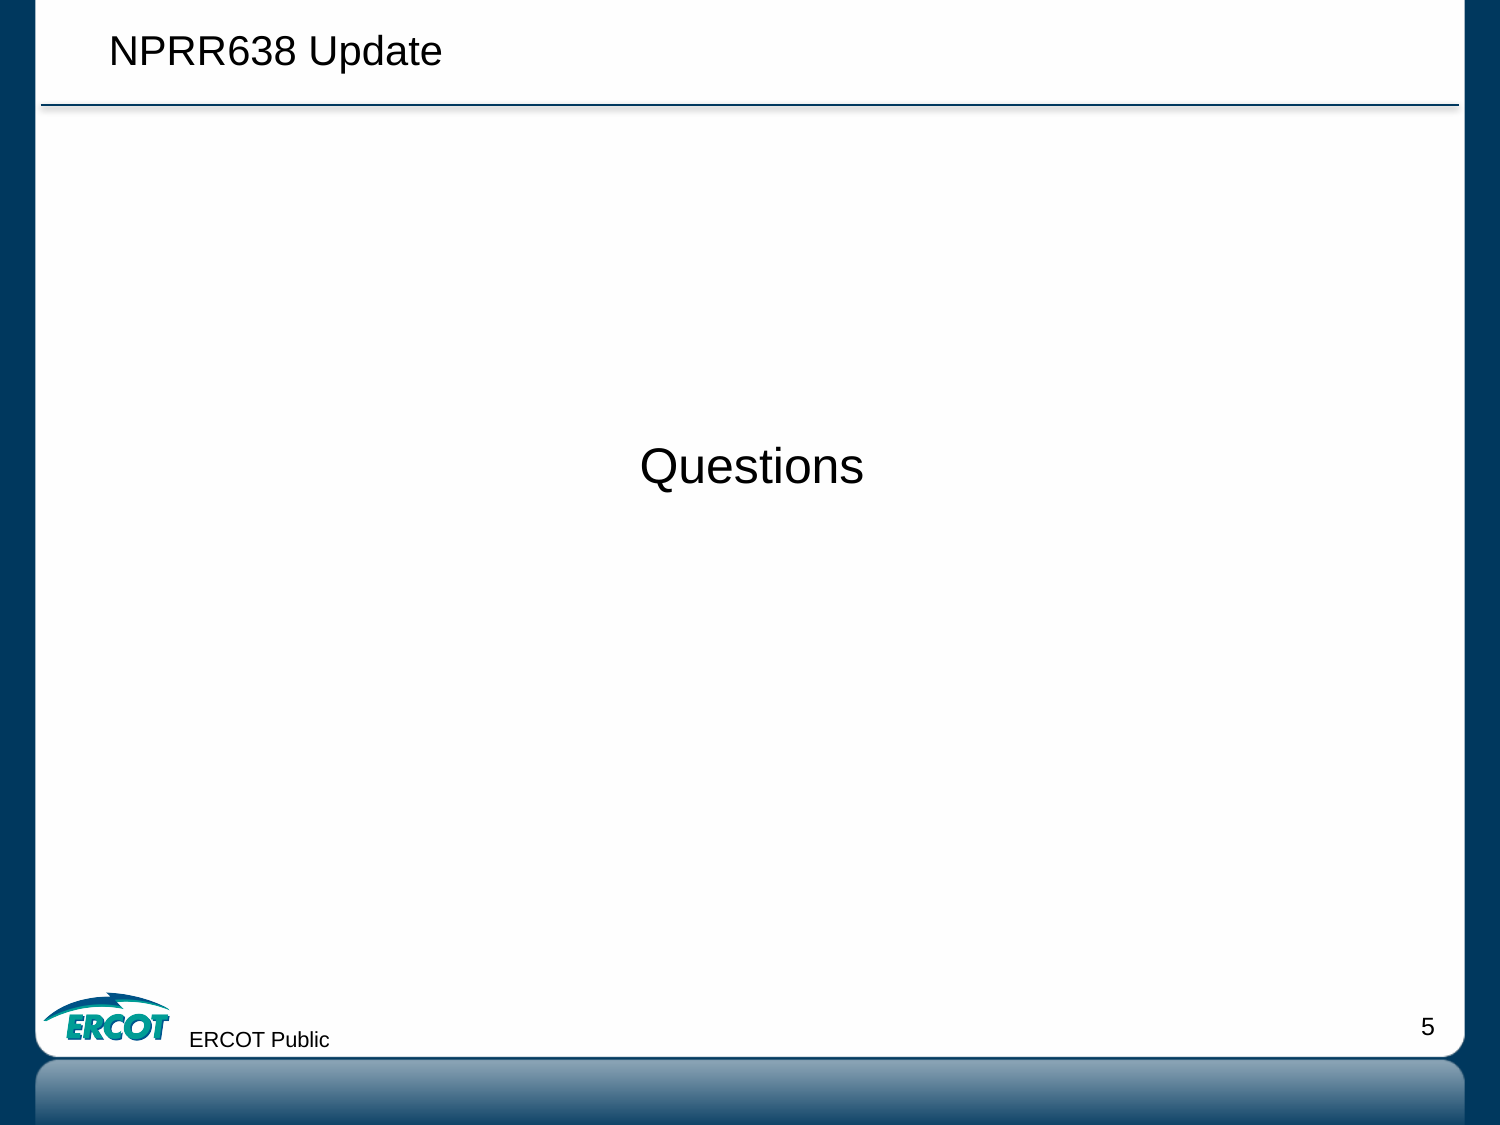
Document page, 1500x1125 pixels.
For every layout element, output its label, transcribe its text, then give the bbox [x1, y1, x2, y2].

text_box Questions [83, 426, 1421, 502]
picture [35, 0, 1465, 1125]
text_box ERCOT Public [174, 991, 1301, 1059]
text_box NPRR638 Update [93, 2, 1346, 96]
